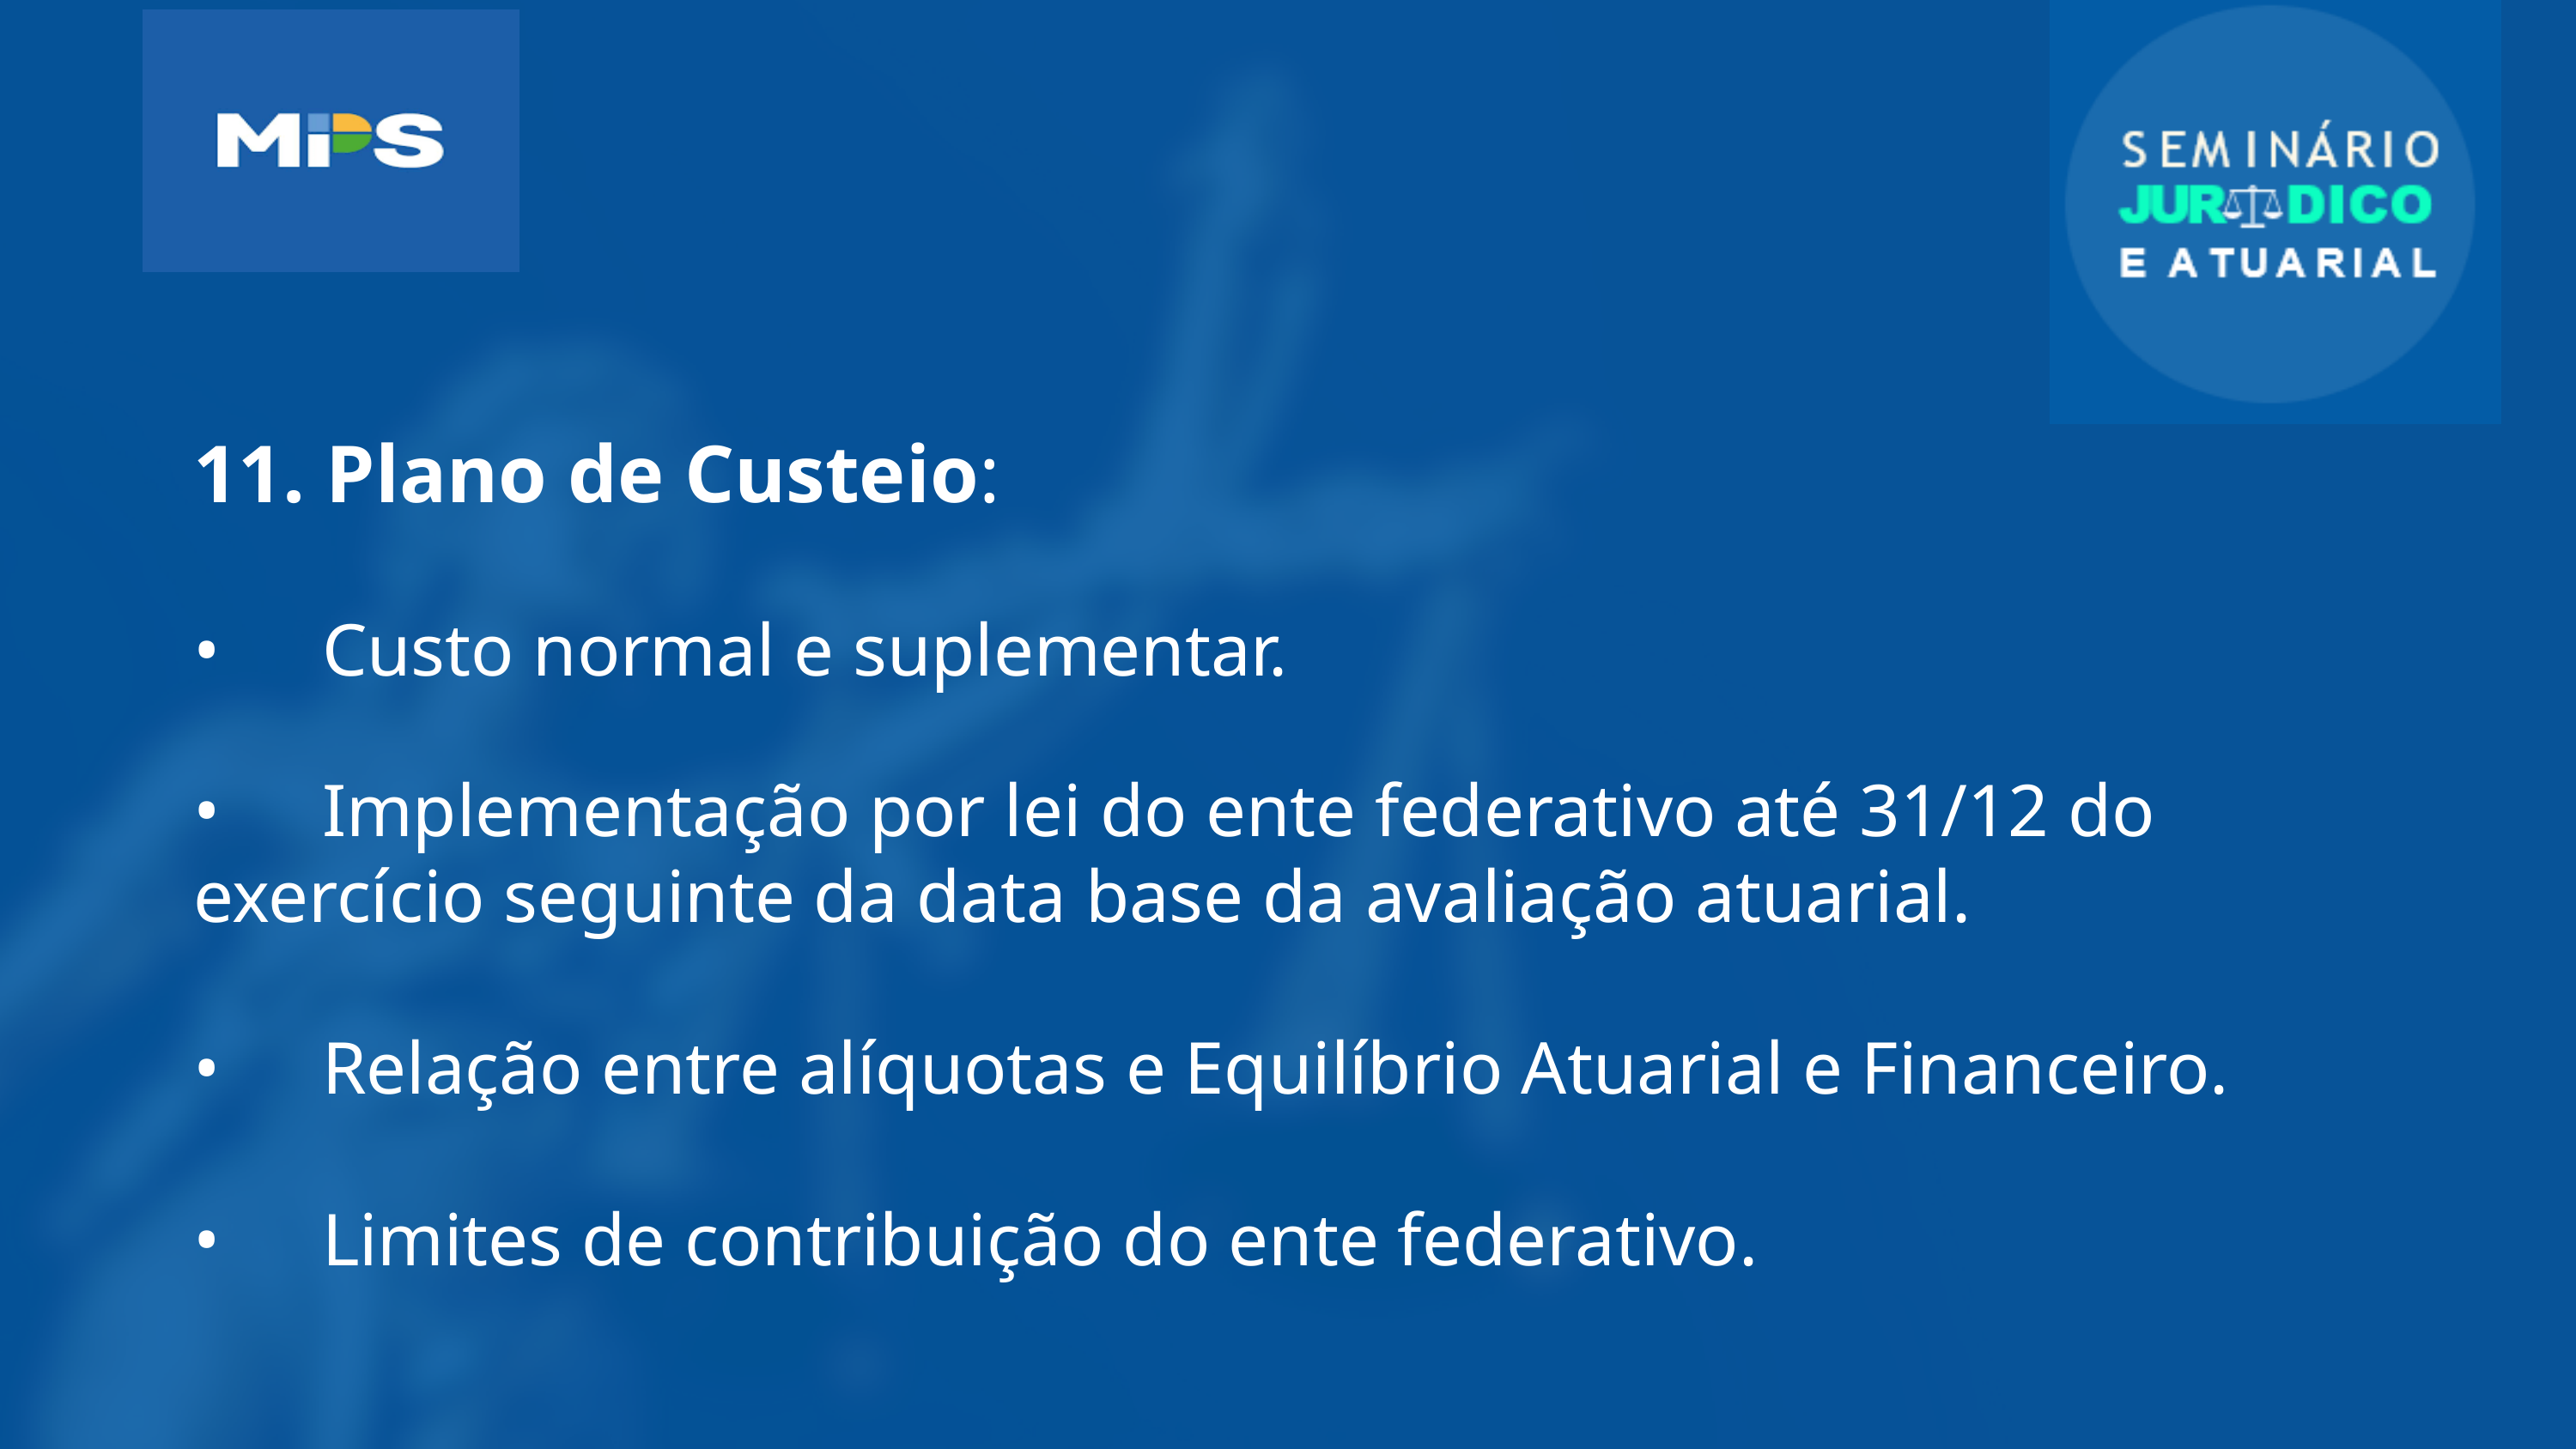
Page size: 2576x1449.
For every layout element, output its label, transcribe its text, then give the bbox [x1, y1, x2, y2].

picture [0, 0, 2576, 1449]
title 11. Plano de Custeio: • Custo normal e suplementar. • Implementação por lei do ente federativo até 31/12 do exercício seguinte da data base da avaliação atuarial. • Relação entre alíquotas e Equilíbrio Atuarial e Financeiro. • Limites de contribuição do ente federativo. [193, 423, 2383, 1449]
